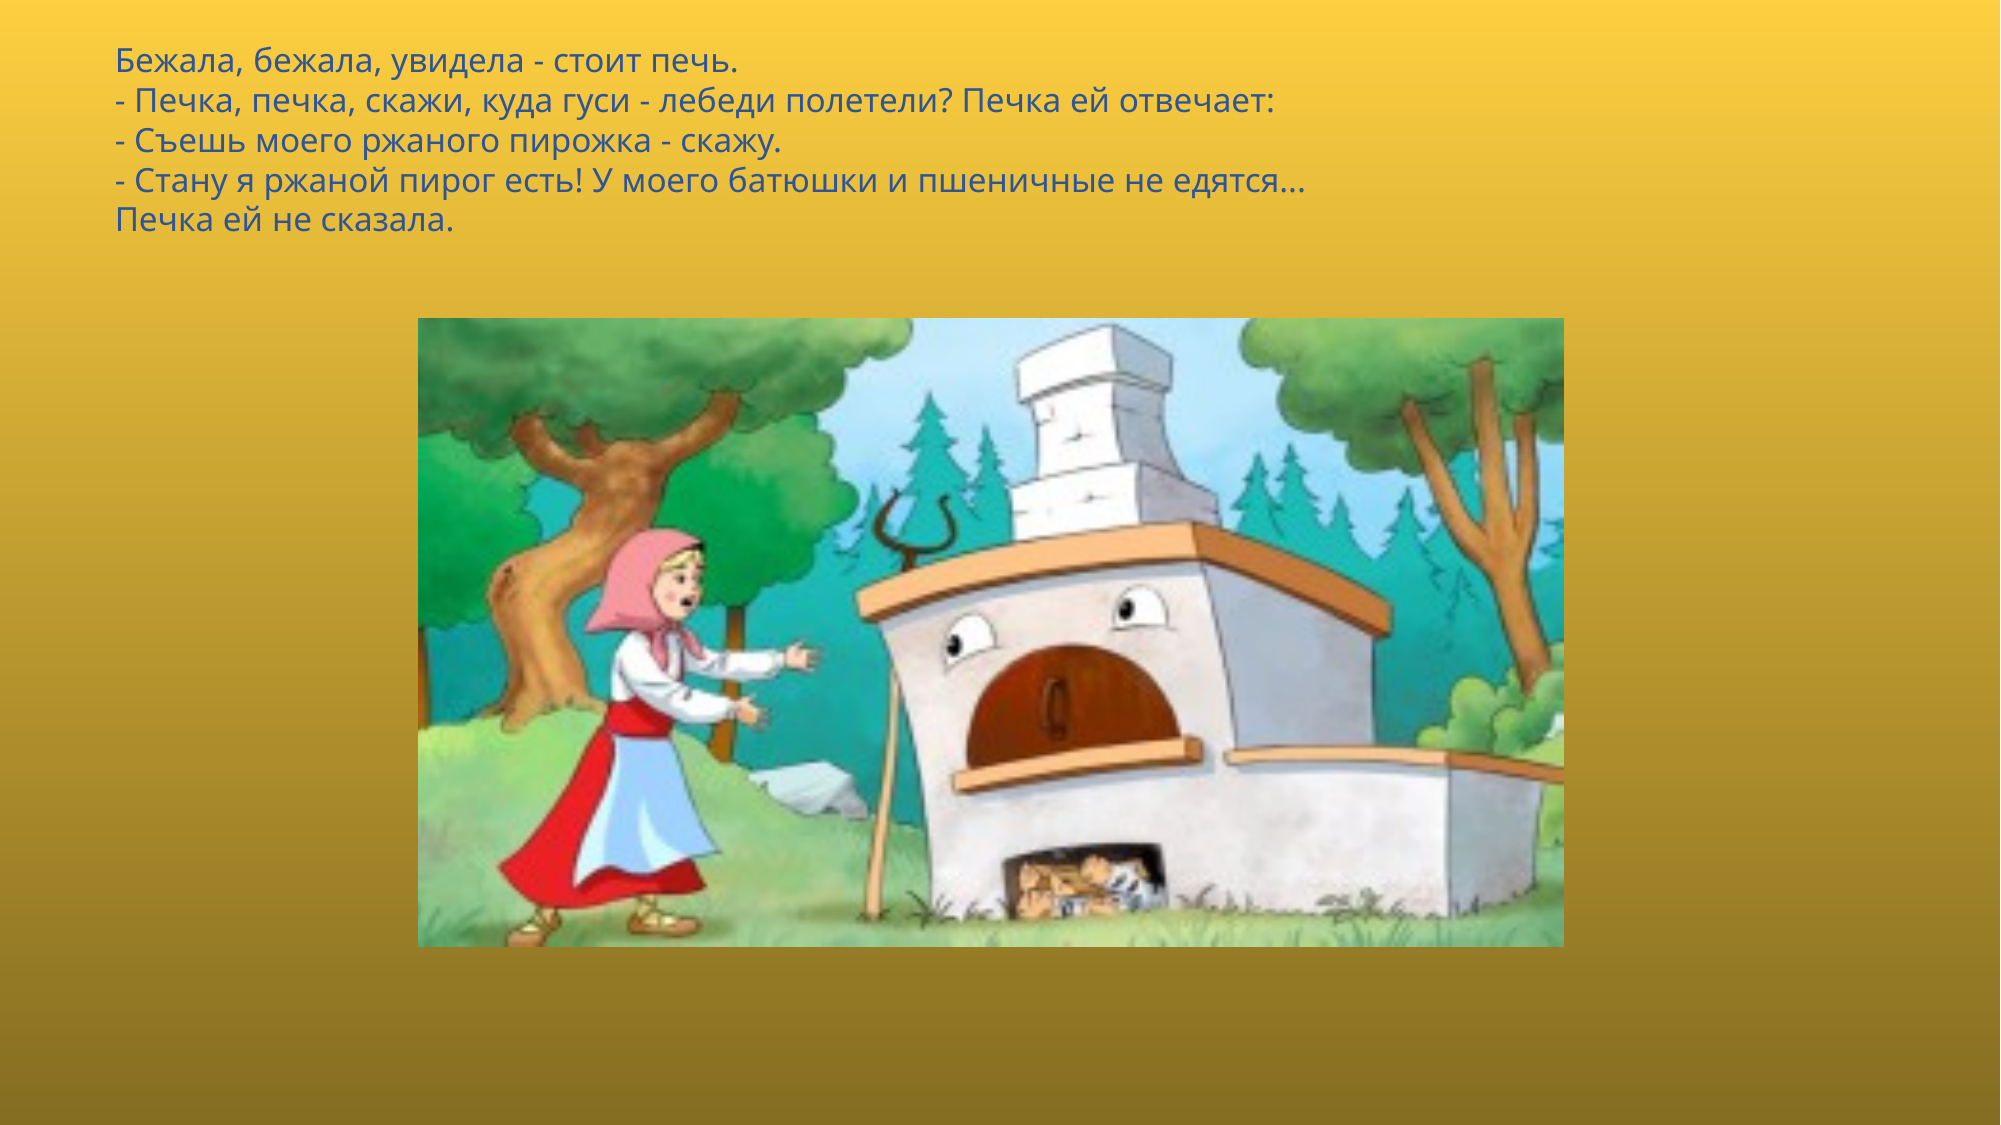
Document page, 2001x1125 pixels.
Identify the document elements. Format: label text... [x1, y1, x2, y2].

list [418, 318, 1564, 947]
title Бежала, бежала, увидела - стоит печь. - Печка, печка, скажи, куда гуси - лебеди полетели? Печка ей отвечает: - Съешь моего ржаного пирожка - скажу. - Стану я ржаной пирог есть! У моего батюшки и пшеничные не едятся... Печка ей не сказала. [99, 44, 1901, 233]
